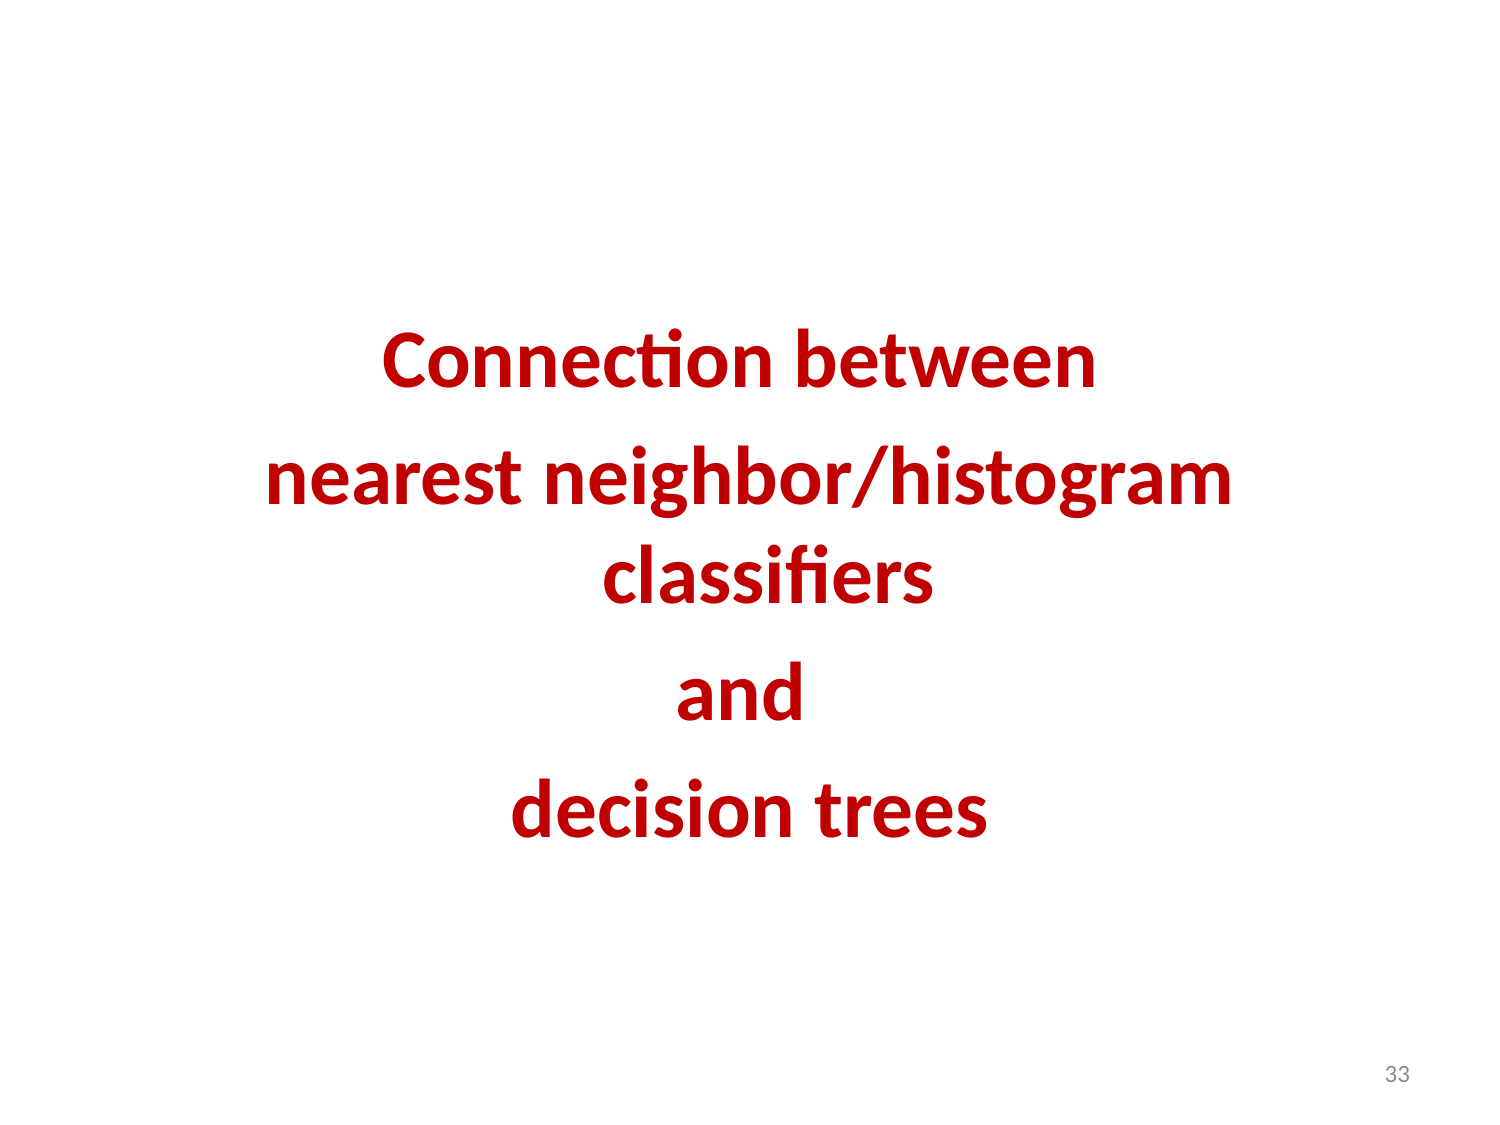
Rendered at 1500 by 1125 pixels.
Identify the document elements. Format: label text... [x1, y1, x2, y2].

slide_number 33 [1074, 1042, 1425, 1103]
list Connection between nearest neighbor/histogram classifiers and decision trees [75, 200, 1425, 943]
